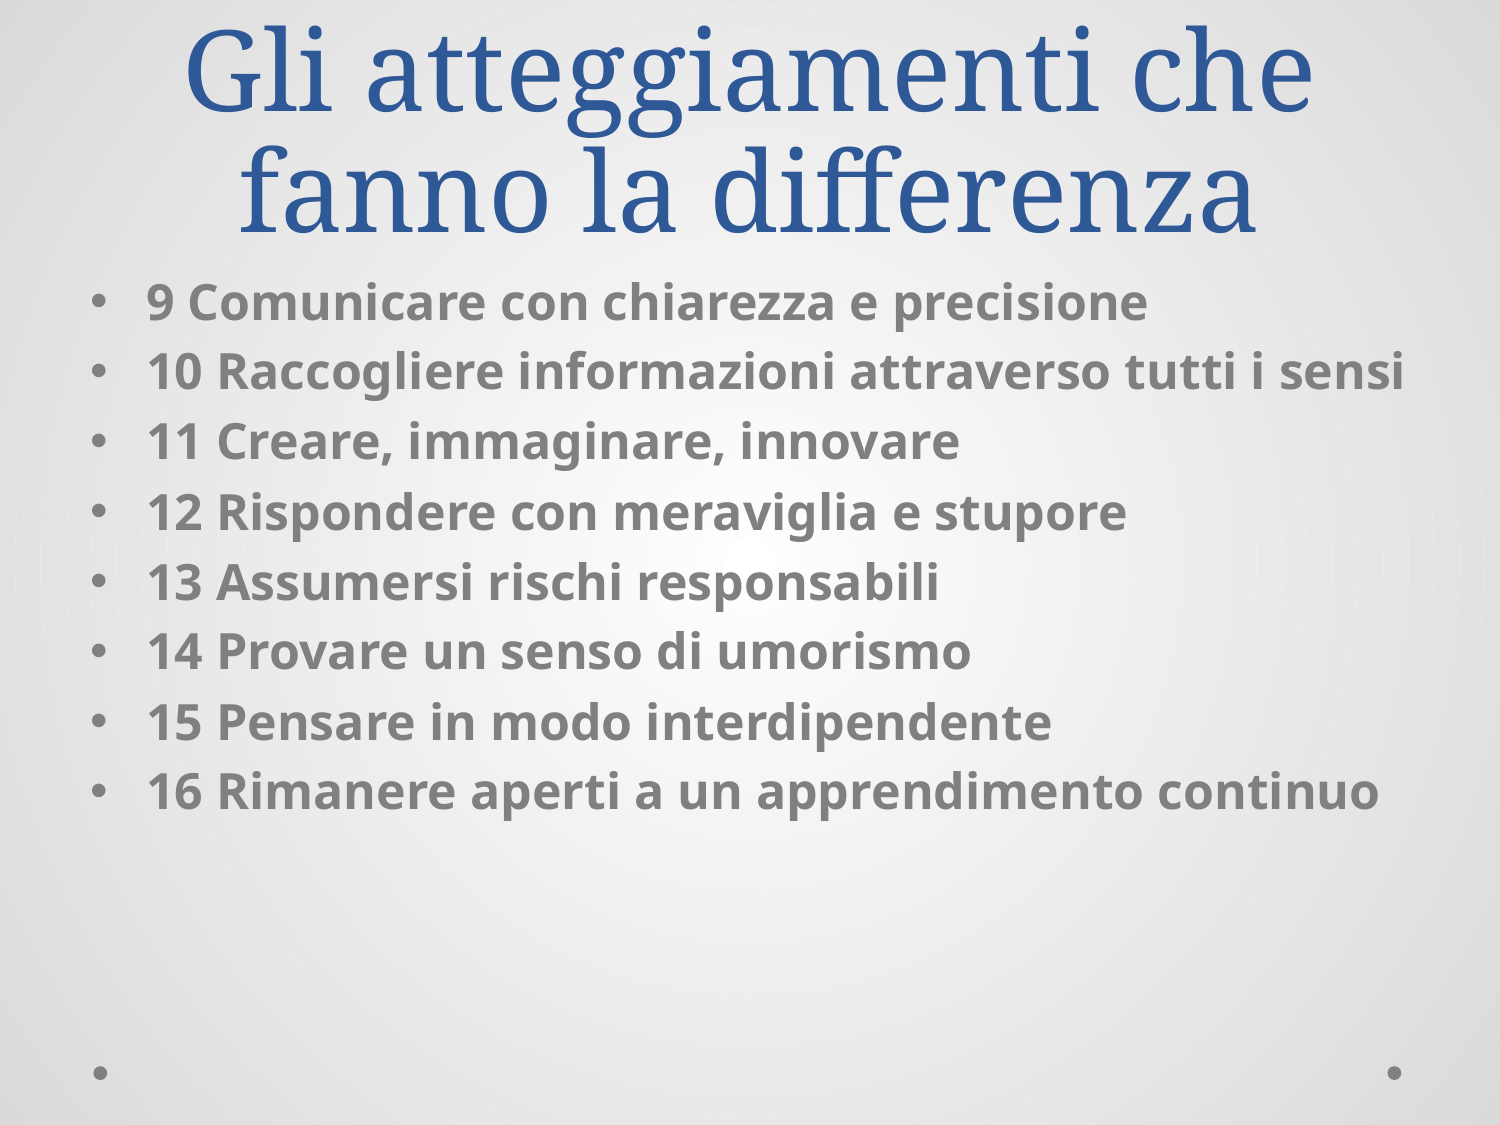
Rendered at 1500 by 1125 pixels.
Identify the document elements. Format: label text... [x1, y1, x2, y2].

list 9 Comunicare con chiarezza e precisione 10 Raccogliere informazioni attraverso tutti i sensi 11 Creare, immaginare, innovare 12 Rispondere con meraviglia e stupore 13 Assumersi rischi responsabili 14 Provare un senso di umorismo 15 Pensare in modo interdipendente 16 Rimanere aperti a un apprendimento continuo [75, 262, 1425, 1005]
title Gli atteggiamenti che fanno la differenza [75, 0, 1425, 262]
